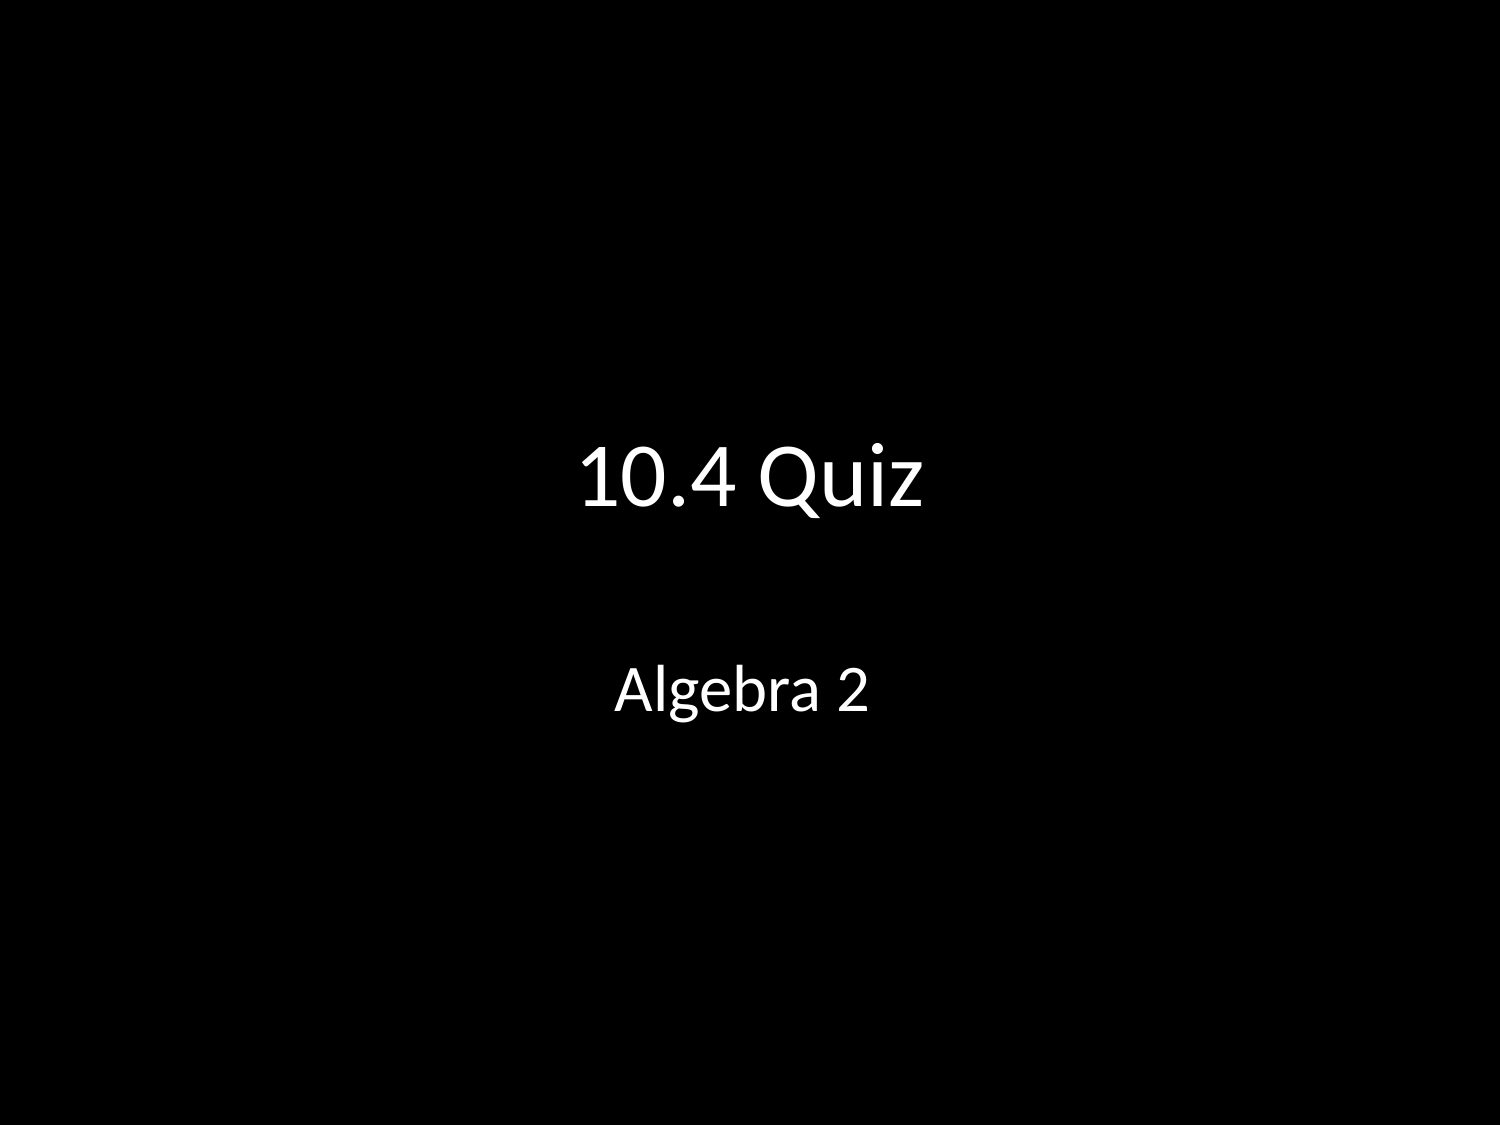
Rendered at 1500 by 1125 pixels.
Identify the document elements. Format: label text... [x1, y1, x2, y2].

title 10.4 Quiz [112, 349, 1388, 591]
subtitle Algebra 2 [225, 637, 1275, 925]
